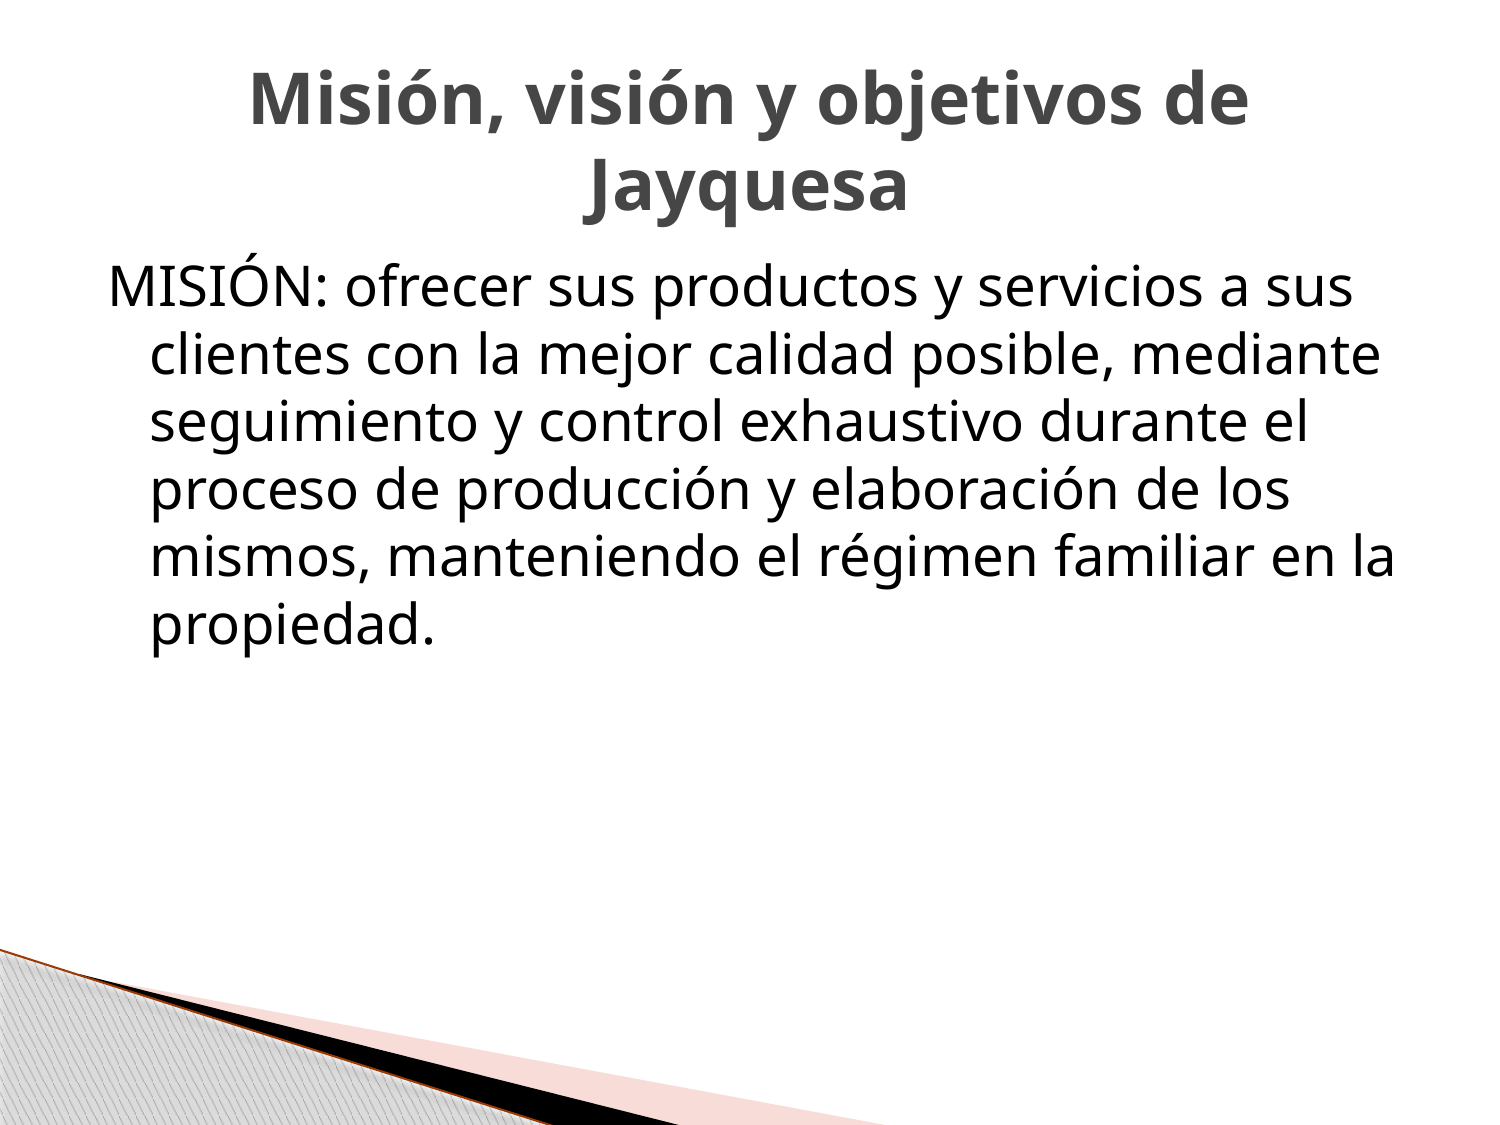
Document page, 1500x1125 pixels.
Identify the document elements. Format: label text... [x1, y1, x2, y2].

title Misión, visión y objetivos de Jayquesa [75, 45, 1425, 233]
list MISIÓN: ofrecer sus productos y servicios a sus clientes con la mejor calidad posible, mediante seguimiento y control exhaustivo durante el proceso de producción y elaboración de los mismos, manteniendo el régimen familiar en la propiedad. [75, 243, 1425, 986]
